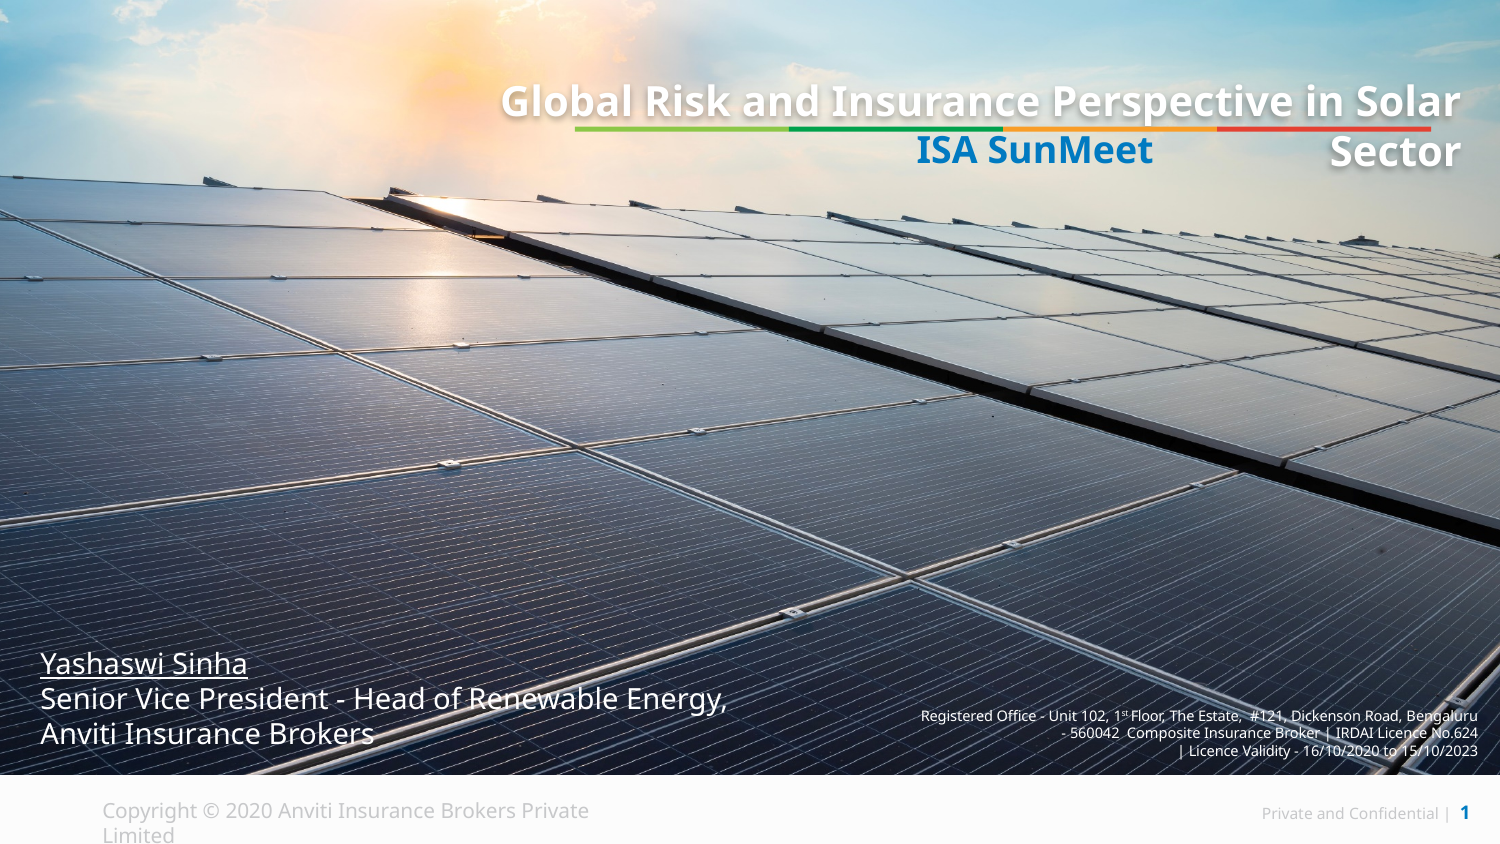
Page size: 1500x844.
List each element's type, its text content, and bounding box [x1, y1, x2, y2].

text_box Copyright © 2020 Anviti Insurance Brokers Private Limited [100, 796, 638, 844]
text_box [574, 126, 1432, 132]
text_box Private and Confidential | 1 [1260, 800, 1479, 844]
picture [0, 0, 1500, 776]
